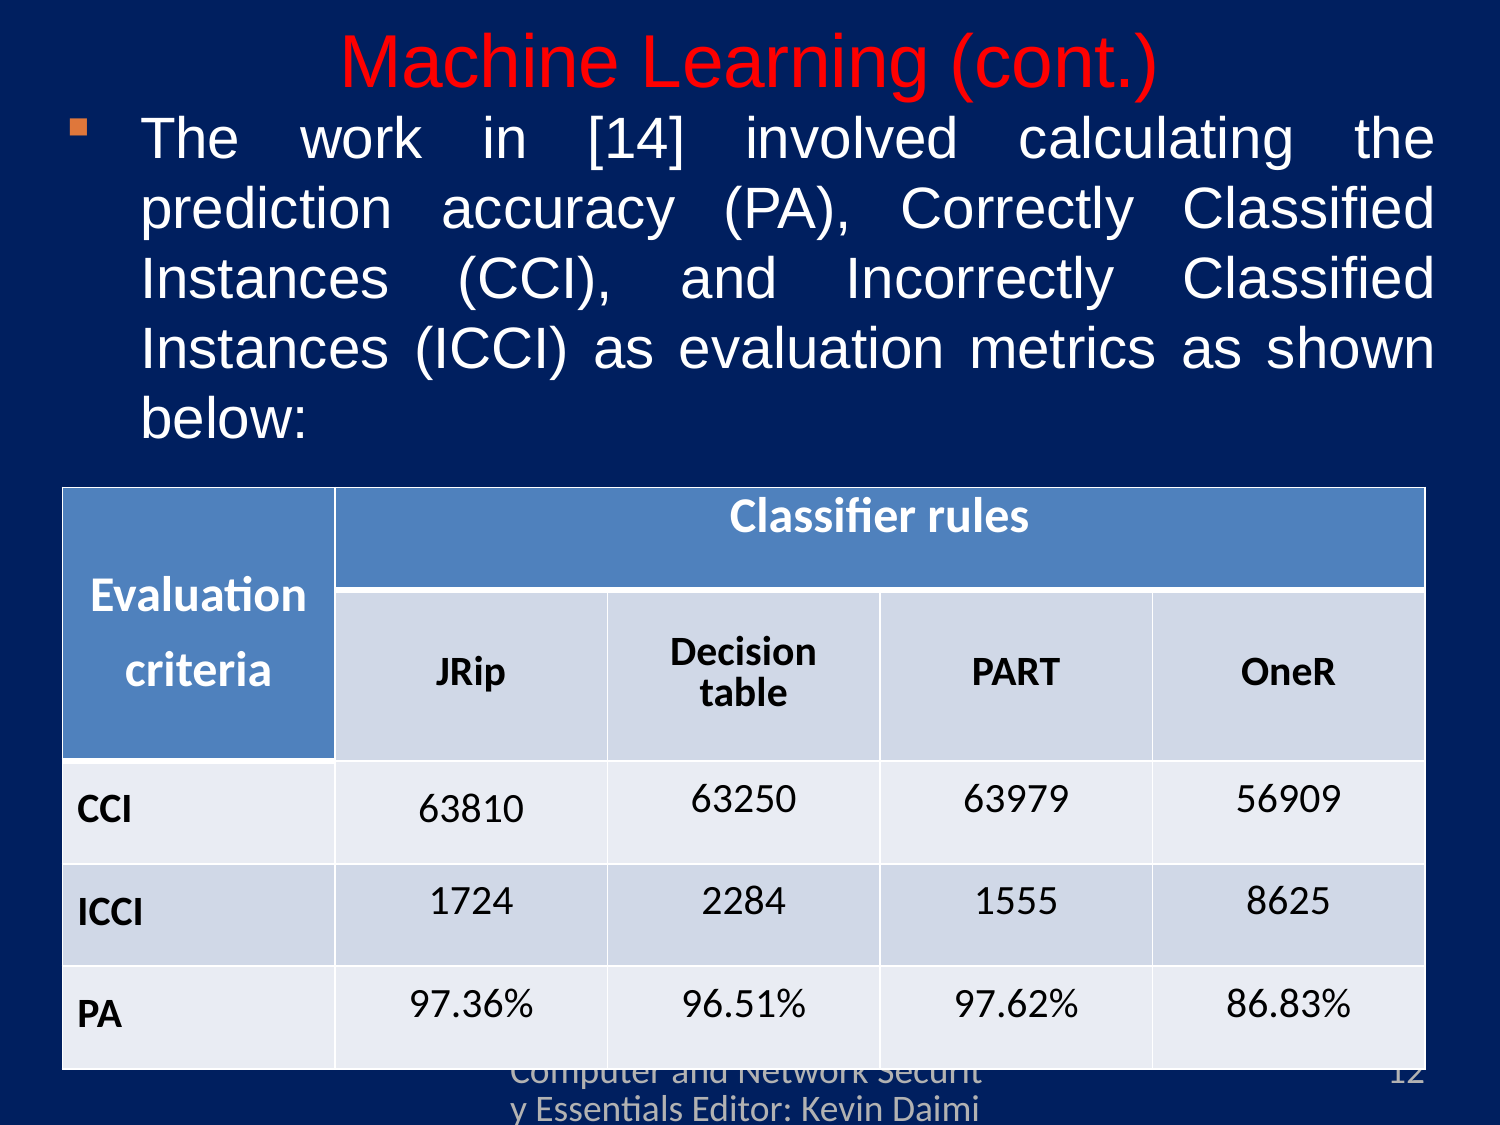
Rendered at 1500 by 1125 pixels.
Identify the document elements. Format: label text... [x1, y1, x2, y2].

table_cell OneR [1153, 593, 1424, 760]
table_cell 1724 [336, 865, 607, 965]
table_cell 63810 [336, 762, 607, 863]
table_cell 1555 [881, 865, 1152, 965]
table_cell 2284 [608, 865, 879, 965]
table_cell ICCI [63, 865, 334, 965]
table_cell JRip [336, 593, 607, 760]
table_cell 96.51% [608, 967, 879, 1068]
table_cell Decision table [608, 593, 879, 760]
slide_number 12 [1080, 1046, 1425, 1103]
table_cell PA [63, 967, 334, 1068]
table_cell CCI [63, 764, 334, 863]
table_cell 63250 [608, 762, 879, 863]
table_header Evaluation criteria [63, 488, 334, 758]
table_cell PART [881, 593, 1152, 760]
footer Computer and Network Security Essentials Editor: Kevin Daimi Associate Editors: Guillermo Francia, Levent Ertaul, Luis H. Encinas, Eman El-Sheikh Published by Springer [510, 1070, 990, 1103]
list The work in [14] involved calculating the prediction accuracy (PA), Correctly Classified Instances (CCI), and Incorrectly Classified Instances (ICCI) as evaluation metrics as shown below: [62, 99, 1437, 454]
table_cell 97.36% [336, 967, 607, 1068]
table_cell 56909 [1153, 762, 1424, 863]
table_cell 97.62% [881, 967, 1152, 1068]
table_cell 63979 [881, 762, 1152, 863]
table_cell 8625 [1153, 865, 1424, 965]
table_header Classifier rules [336, 488, 1424, 587]
table_cell 86.83% [1153, 967, 1424, 1046]
title Machine Learning (cont.) [44, 12, 1456, 104]
